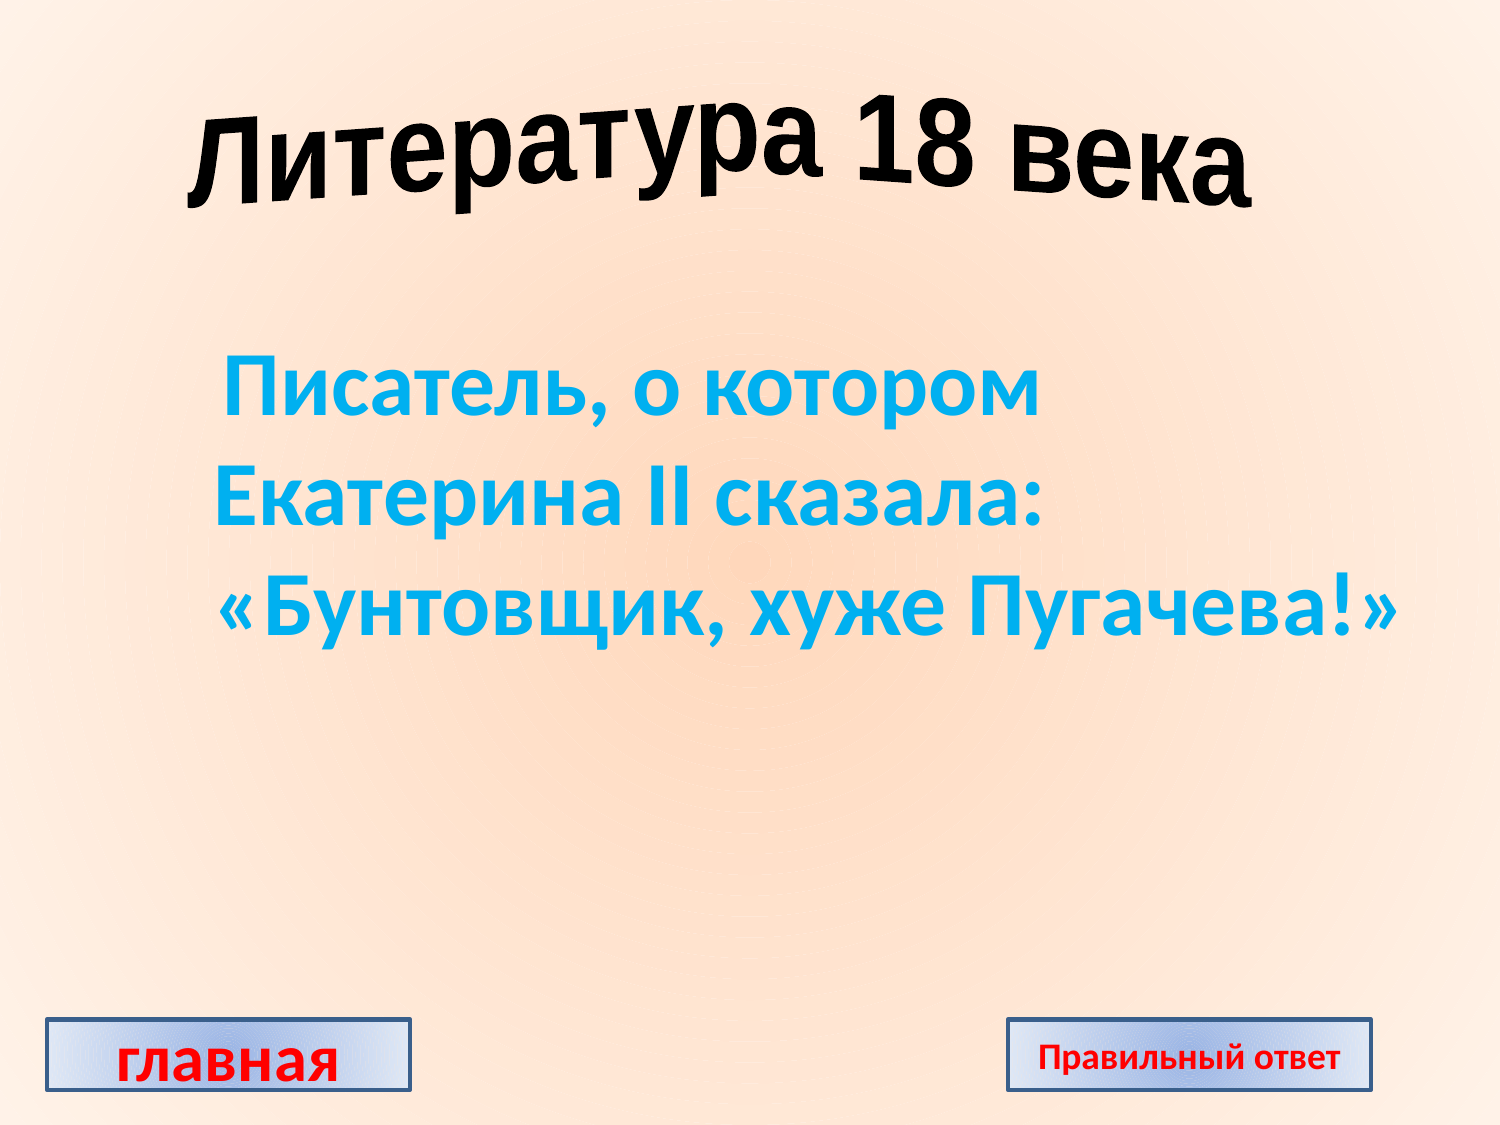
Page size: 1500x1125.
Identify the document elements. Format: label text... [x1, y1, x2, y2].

text_box [0, 0, 1500, 1125]
text_box главная [45, 1017, 412, 1092]
text_box Правильный ответ [1006, 1017, 1373, 1092]
text_box Писатель, о котором Екатерина II сказала: «Бунтовщик, хуже Пугачева!» [199, 316, 1465, 661]
